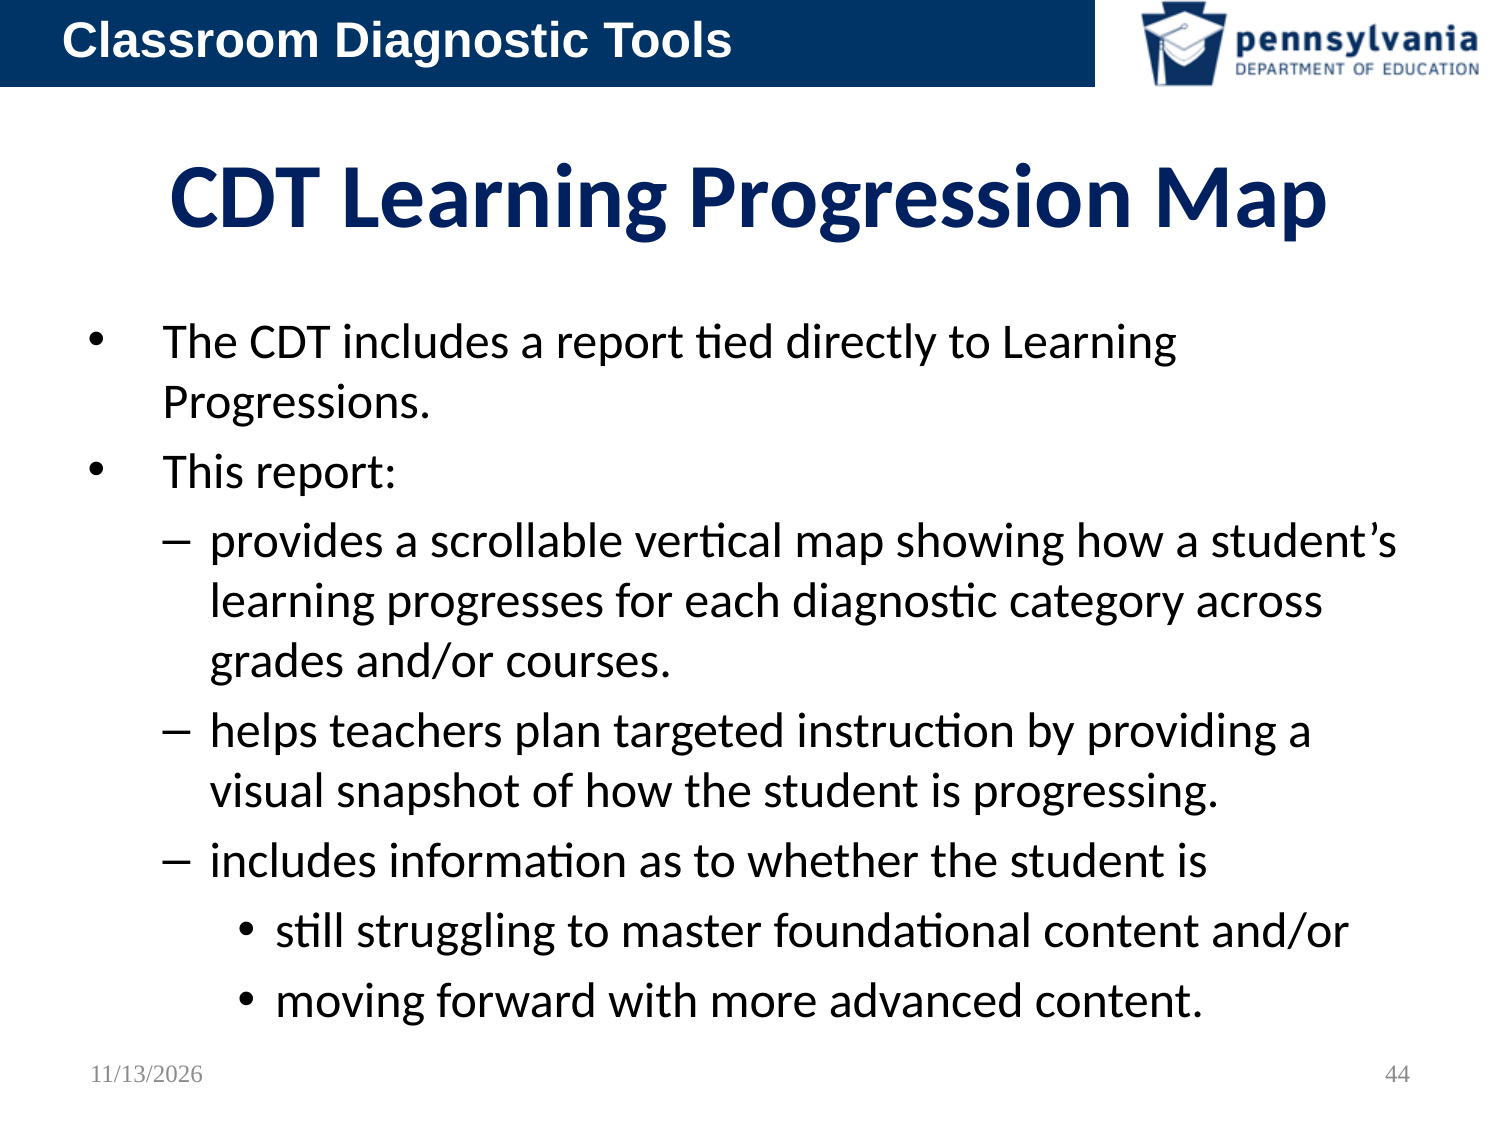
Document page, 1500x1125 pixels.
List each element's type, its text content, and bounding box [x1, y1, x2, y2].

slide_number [75, 1042, 425, 1103]
picture [1134, 0, 1485, 90]
list The CDT includes a report tied directly to Learning Progressions. This report: provides a scrollable vertical map showing how a student’s learning progresses for each diagnostic category across grades and/or courses. helps teachers plan targeted instruction by providing a visual snapshot of how the student is progressing. includes information as to whether the student is still struggling to master foundational content and/or moving forward with more advanced content. [72, 300, 1441, 1125]
title CDT Learning Progression Map [74, 41, 1426, 230]
slide_number 44 [1074, 1042, 1425, 1103]
